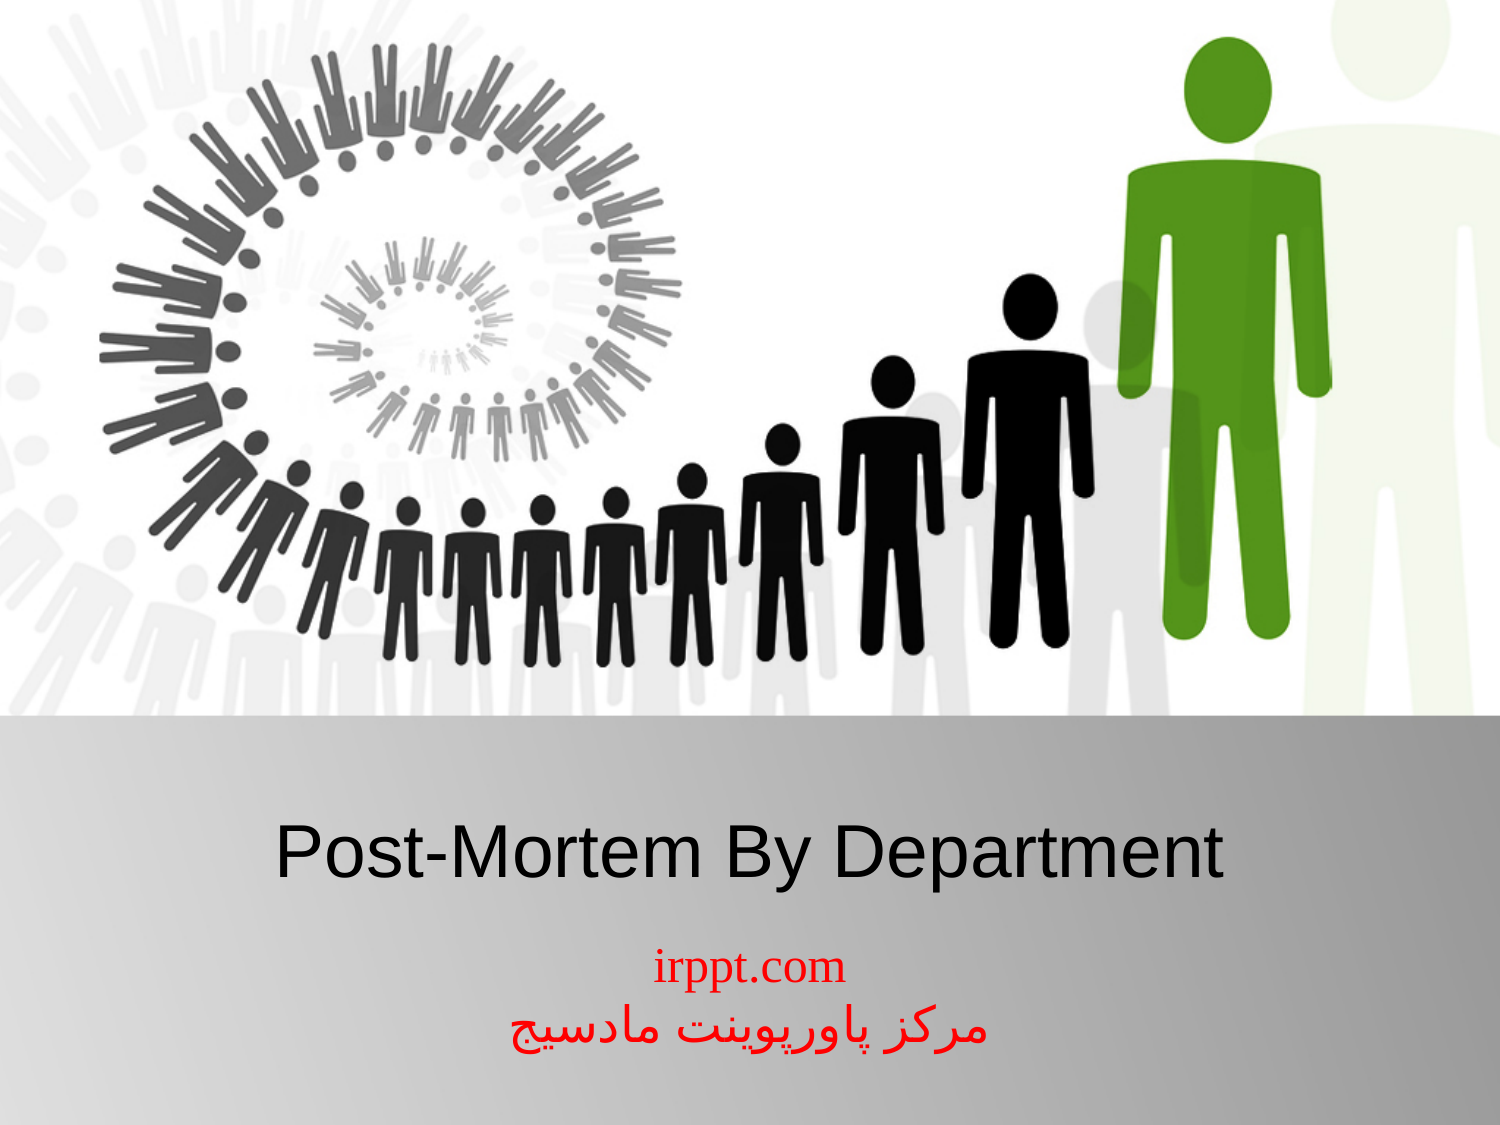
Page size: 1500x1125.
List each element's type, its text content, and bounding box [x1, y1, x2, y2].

title Post-Mortem By Department [37, 772, 1463, 923]
text_box irppt.com مرکز پاورپوینت مادسیج [493, 924, 1006, 1060]
picture [0, 0, 1500, 1125]
